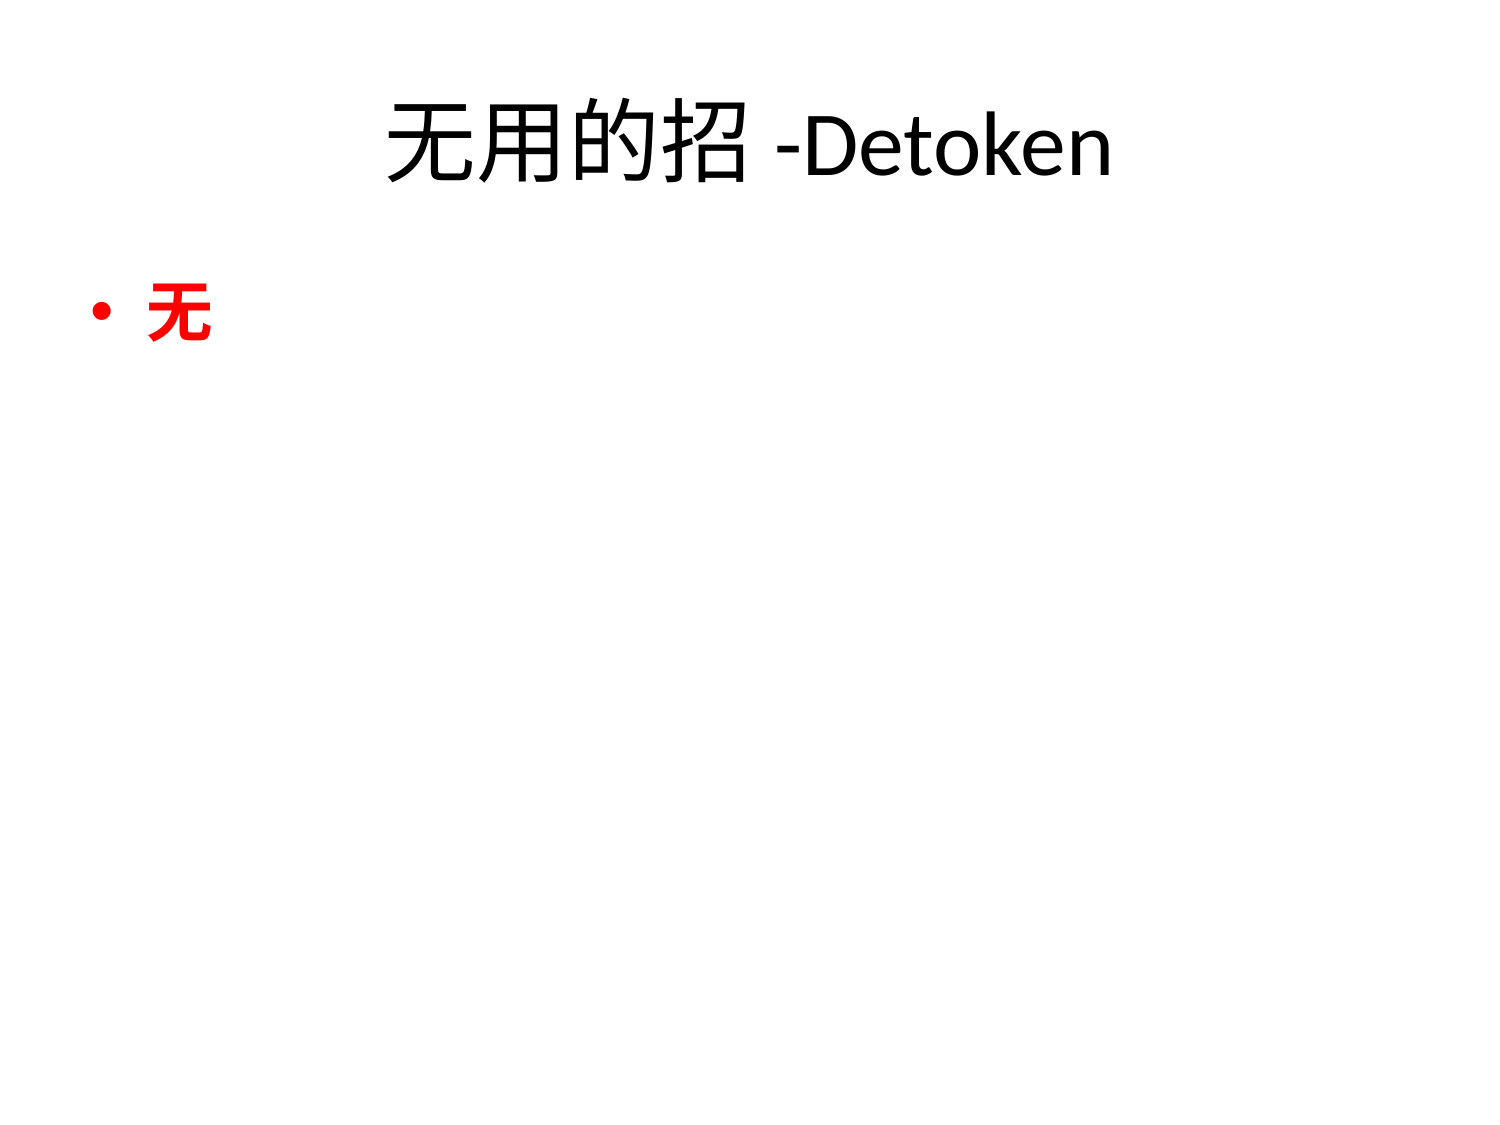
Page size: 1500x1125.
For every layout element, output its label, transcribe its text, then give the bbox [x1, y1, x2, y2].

list 无 [75, 262, 1425, 1005]
title 无用的招-Detoken [75, 45, 1425, 233]
